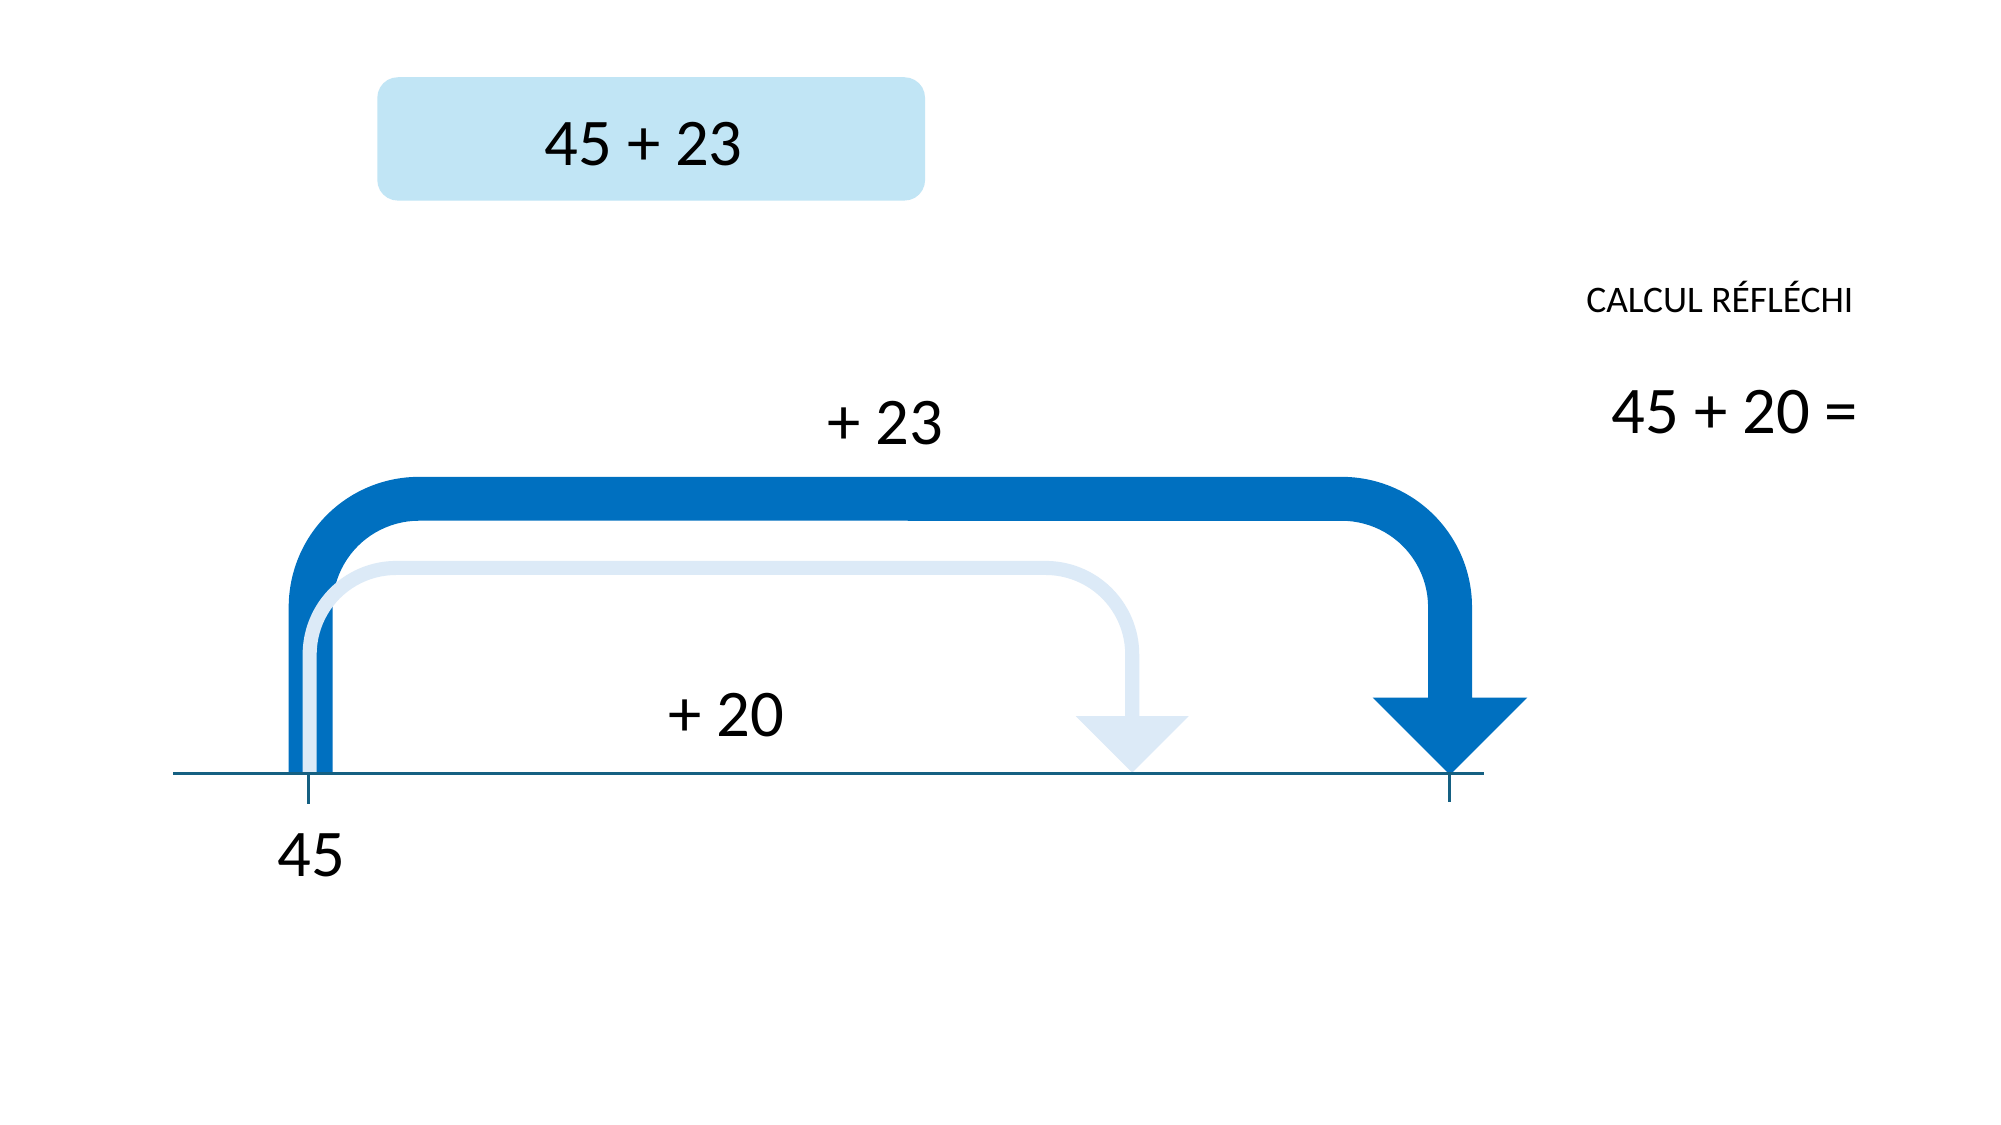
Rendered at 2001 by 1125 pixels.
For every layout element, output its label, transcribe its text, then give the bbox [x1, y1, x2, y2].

text_box + 23 [643, 370, 1112, 466]
text_box 45 + 20 = [1487, 359, 1983, 454]
text_box 45 [84, 802, 553, 897]
text_box + 20 [484, 662, 954, 758]
text_box 45 + 23 [375, 75, 927, 203]
text_box [288, 476, 1528, 772]
text_box CALCUL RÉFLÉCHI [1571, 267, 1878, 328]
text_box [302, 560, 1189, 772]
